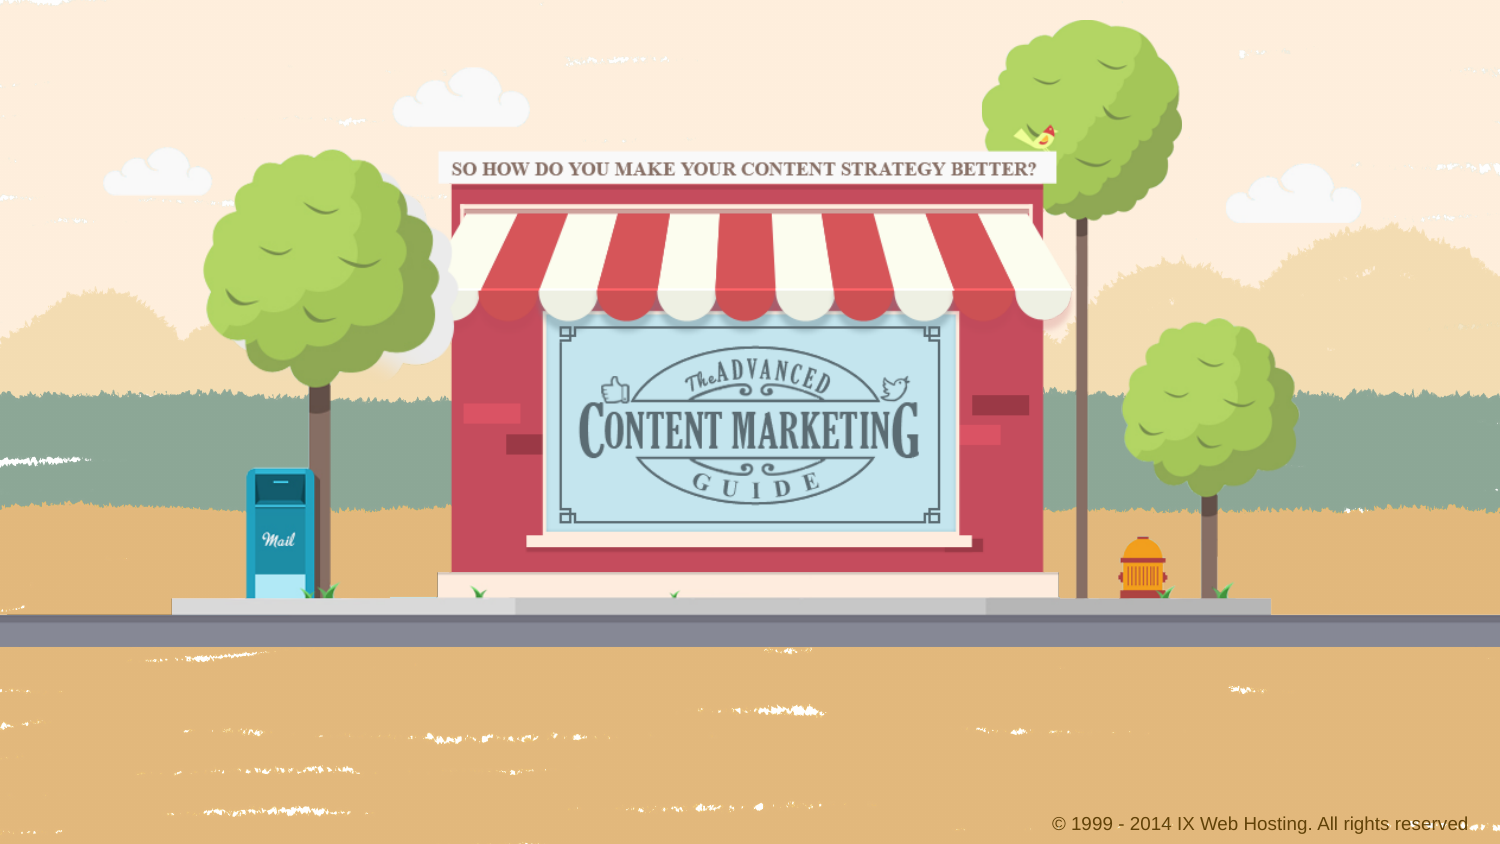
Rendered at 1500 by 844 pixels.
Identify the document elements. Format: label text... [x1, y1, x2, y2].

text_box © 1999 - 2014 IX Web Hosting. All rights reserved [1037, 804, 1500, 842]
picture [0, 0, 1500, 844]
